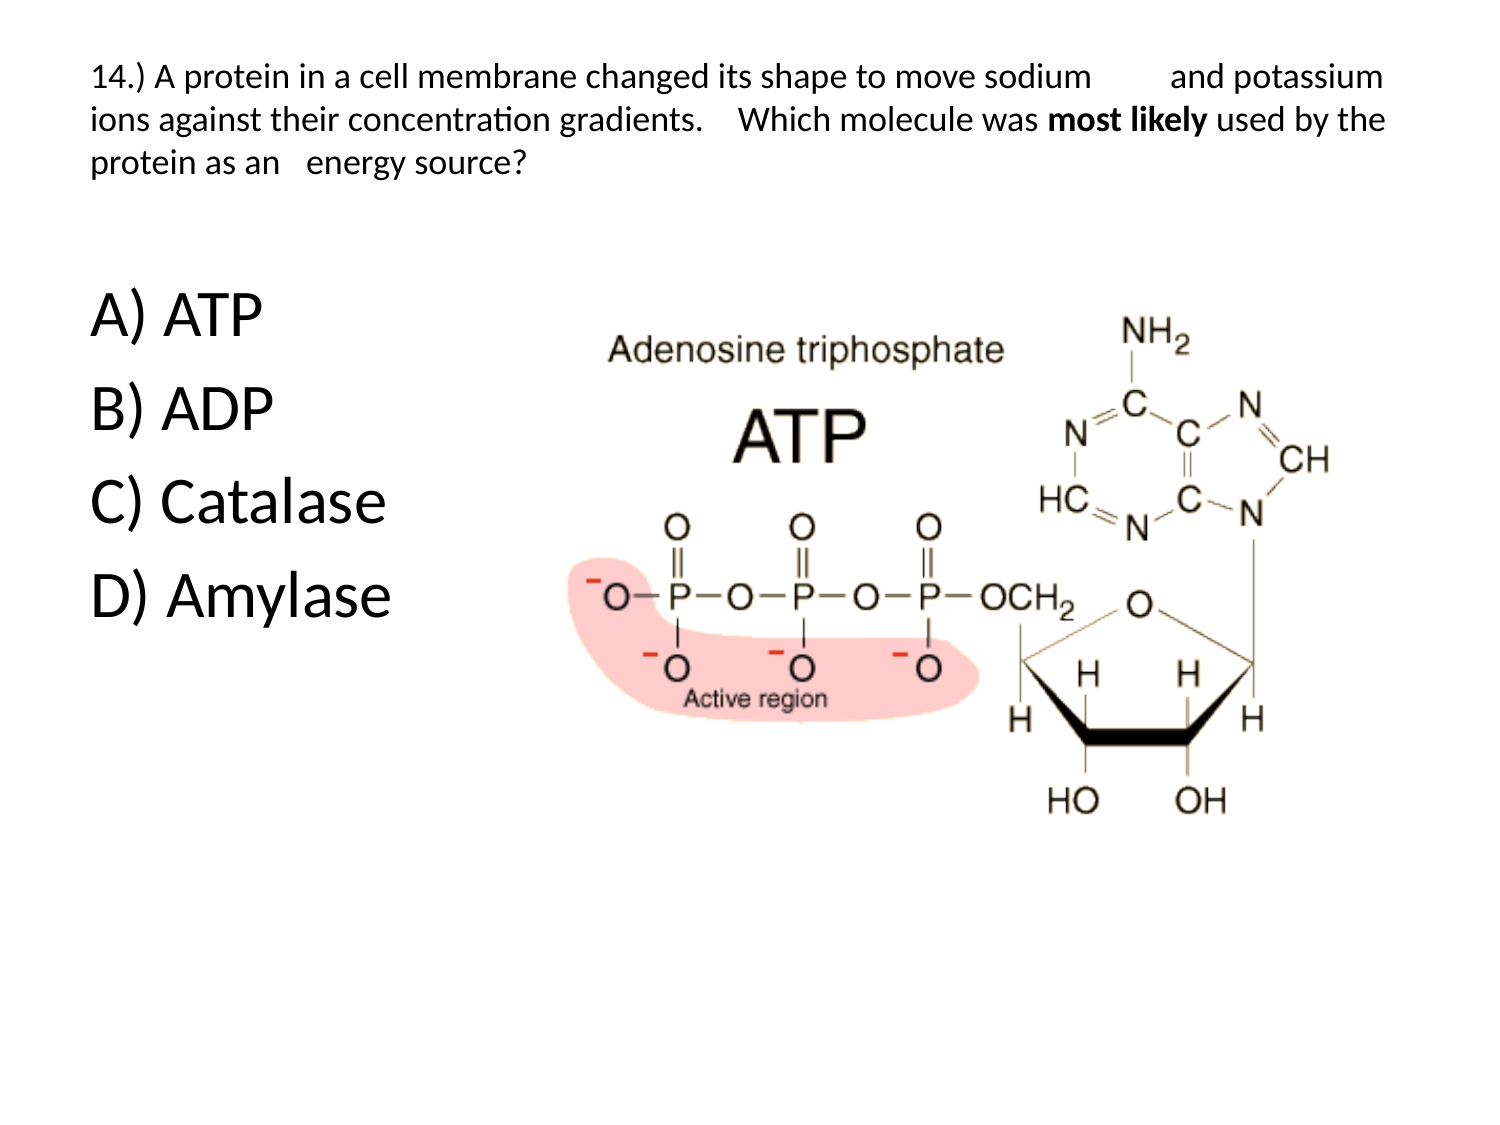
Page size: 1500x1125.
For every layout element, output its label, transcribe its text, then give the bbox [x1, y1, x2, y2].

title 14.) A protein in a cell membrane changed its shape to move sodium and potassium ions against their concentration gradients. Which molecule was most likely used by the protein as an energy source? [75, 45, 1425, 233]
picture [549, 287, 1353, 838]
list A) ATP B) ADP C) Catalase D) Amylase [75, 262, 1425, 1005]
